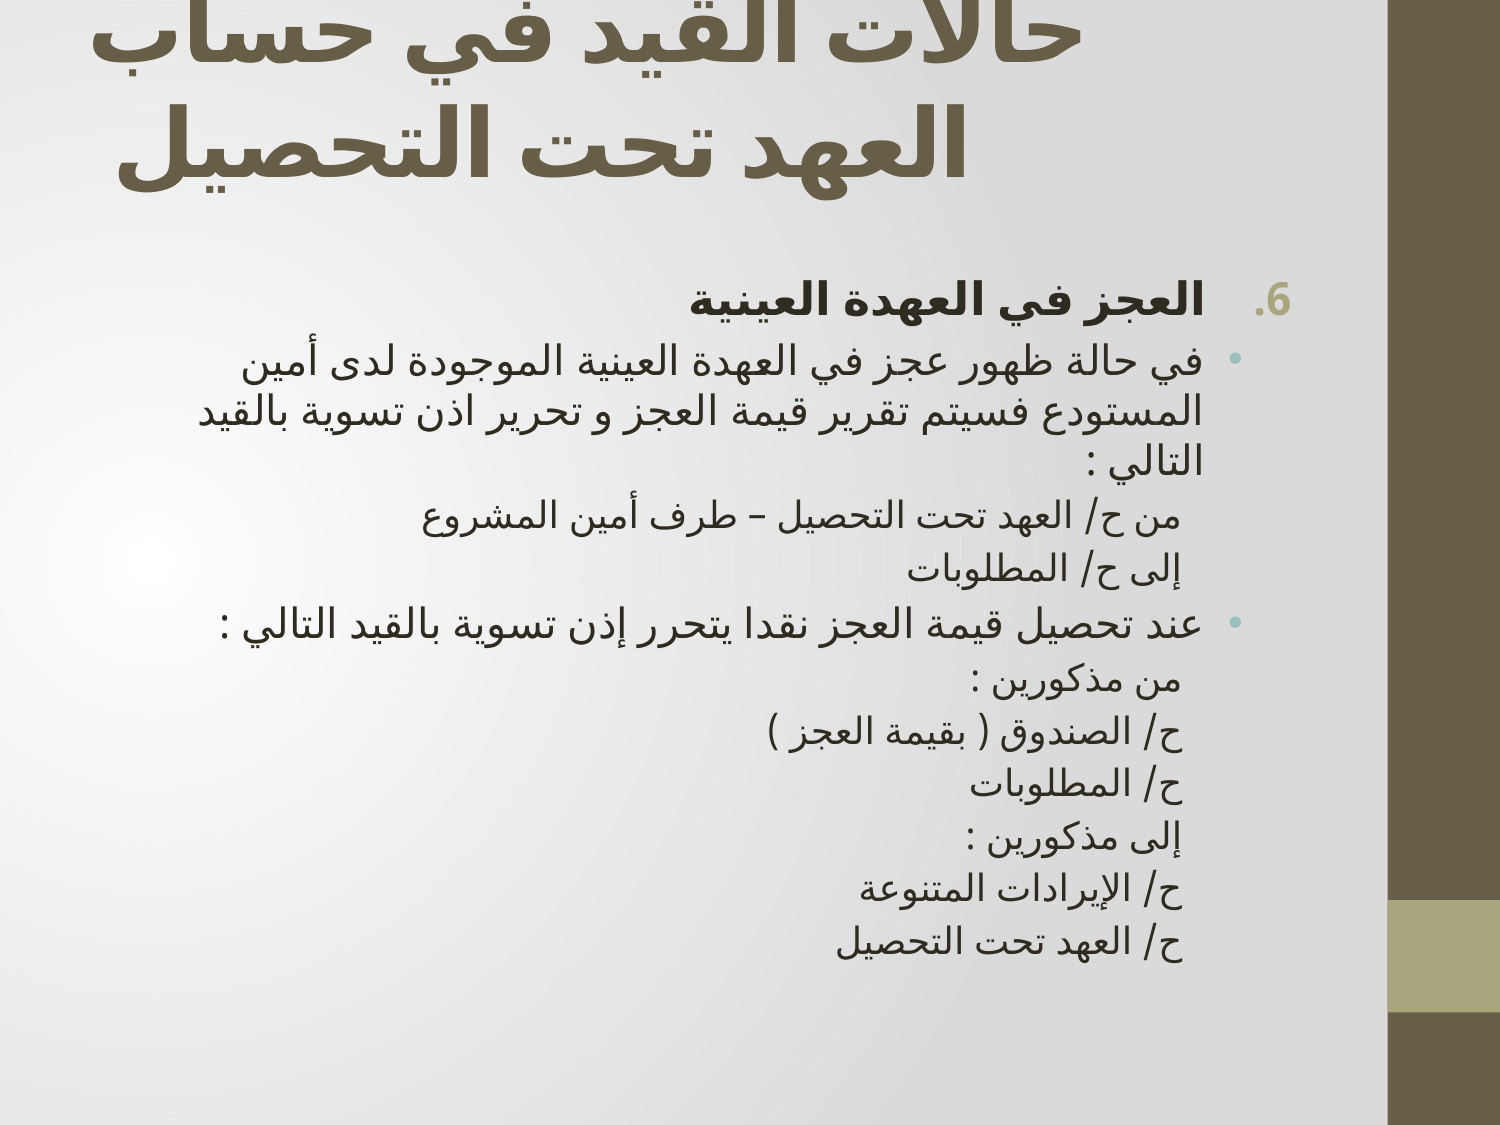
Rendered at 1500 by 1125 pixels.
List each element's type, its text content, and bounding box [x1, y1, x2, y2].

title حالات القيد في حساب العهد تحت التحصيل [75, 45, 1325, 233]
list العجز في العهدة العينية في حالة ظهور عجز في العهدة العينية الموجودة لدى أمين المستودع فسيتم تقرير قيمة العجز و تحرير اذن تسوية بالقيد التالي : من ح/ العهد تحت التحصيل – طرف أمين المشروع إلى ح/ المطلوبات عند تحصيل قيمة العجز نقدا يتحرر إذن تسوية بالقيد التالي : من مذكورين : ح/ الصندوق ( بقيمة العجز ) ح/ المطلوبات إلى مذكورين : ح/ الإيرادات المتنوعة ح/ العهد تحت التحصيل [75, 262, 1325, 1050]
